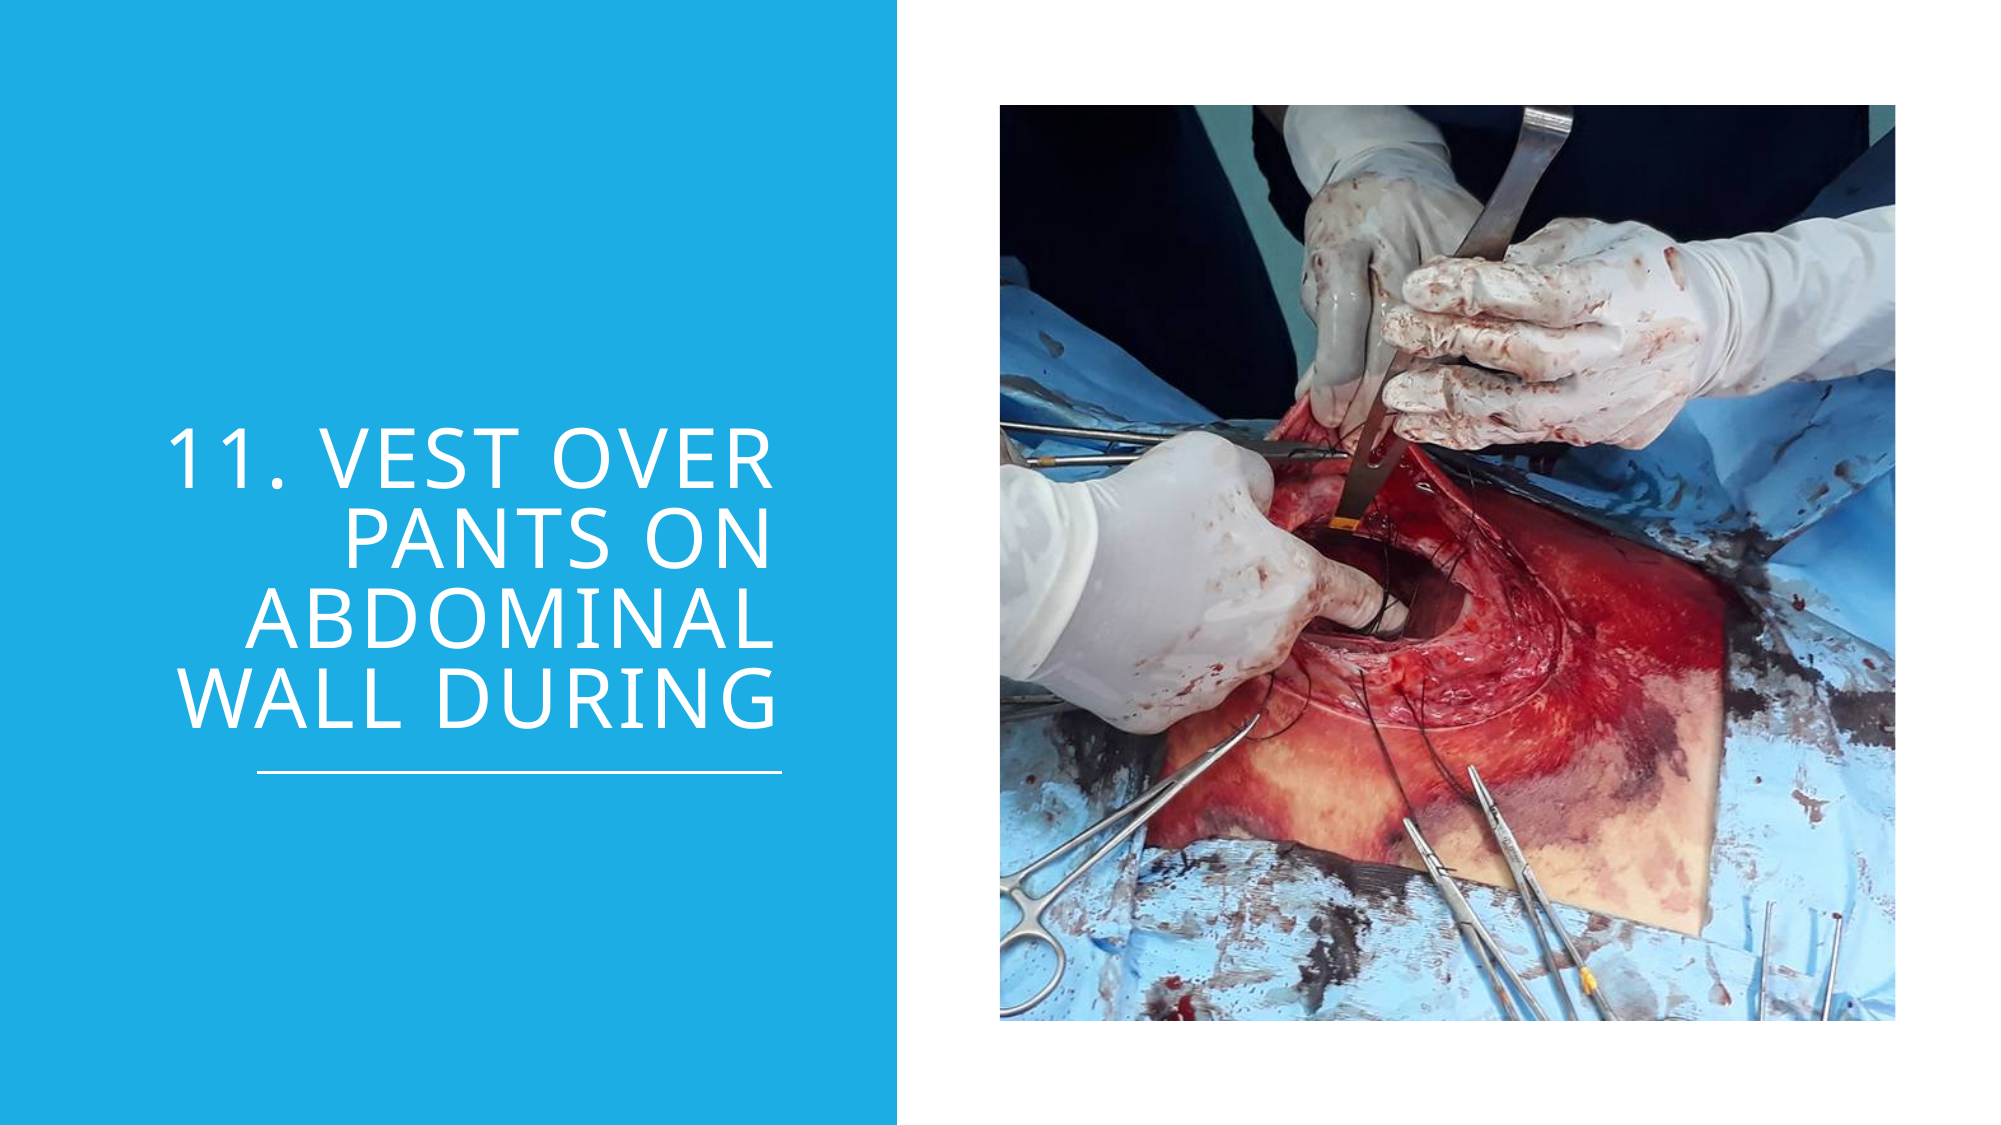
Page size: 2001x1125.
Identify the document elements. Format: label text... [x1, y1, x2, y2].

title 11. Vest over pants on abdominal wall during [104, 104, 795, 752]
text_box [0, 0, 898, 1125]
picture [999, 104, 1896, 1021]
text_box [898, 0, 2000, 1125]
